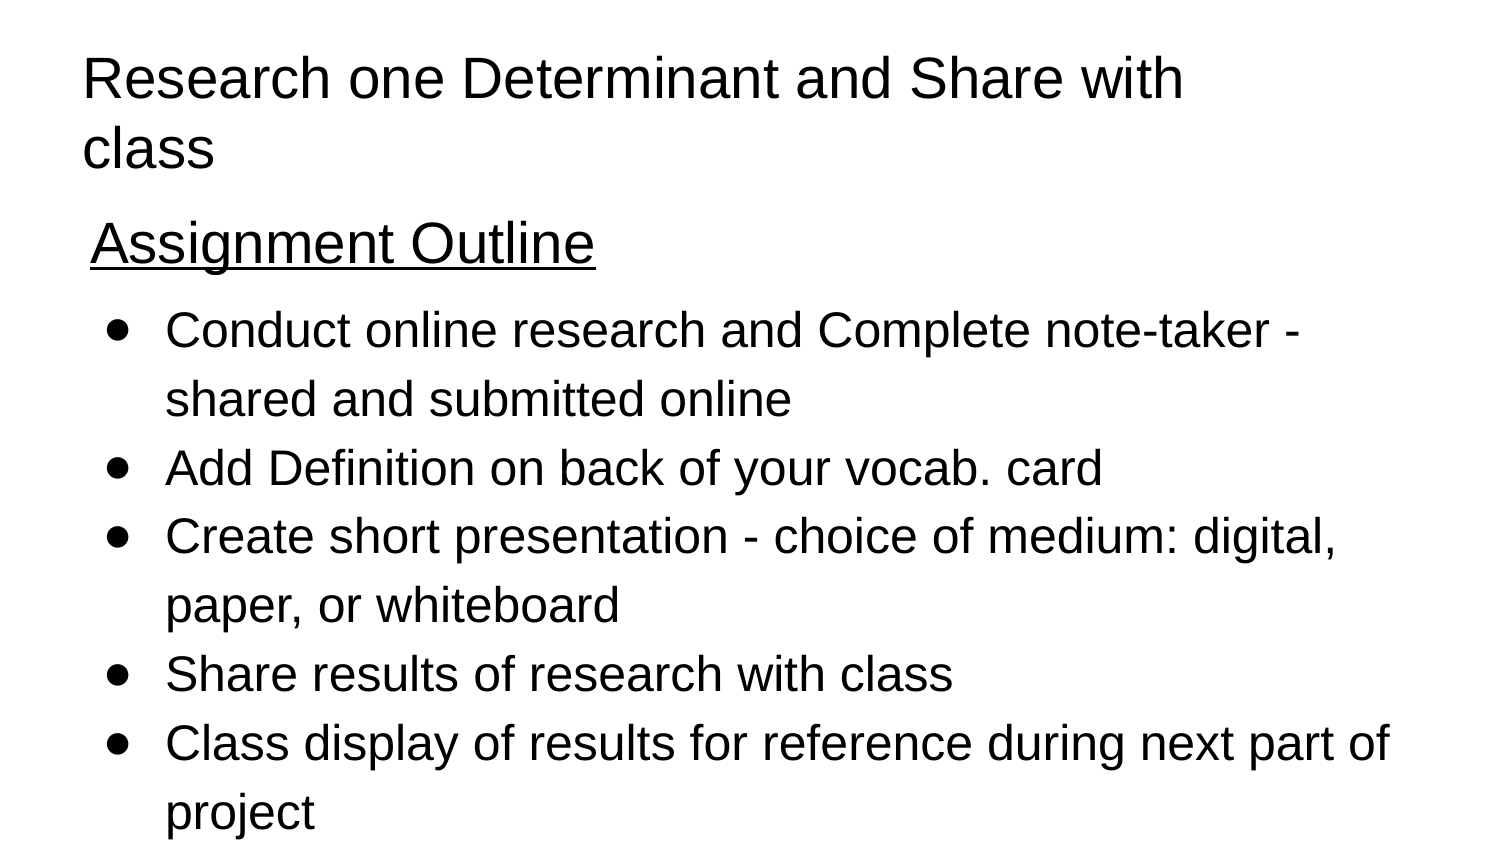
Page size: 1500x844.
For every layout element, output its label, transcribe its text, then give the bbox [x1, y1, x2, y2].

title Research one Determinant and Share with class [75, 39, 1263, 181]
list Assignment Outline Conduct online research and Complete note-taker - shared and submitted online Add Definition on back of your vocab. card Create short presentation - choice of medium: digital, paper, or whiteboard Share results of research with class Class display of results for reference during next part of project [75, 198, 1458, 824]
